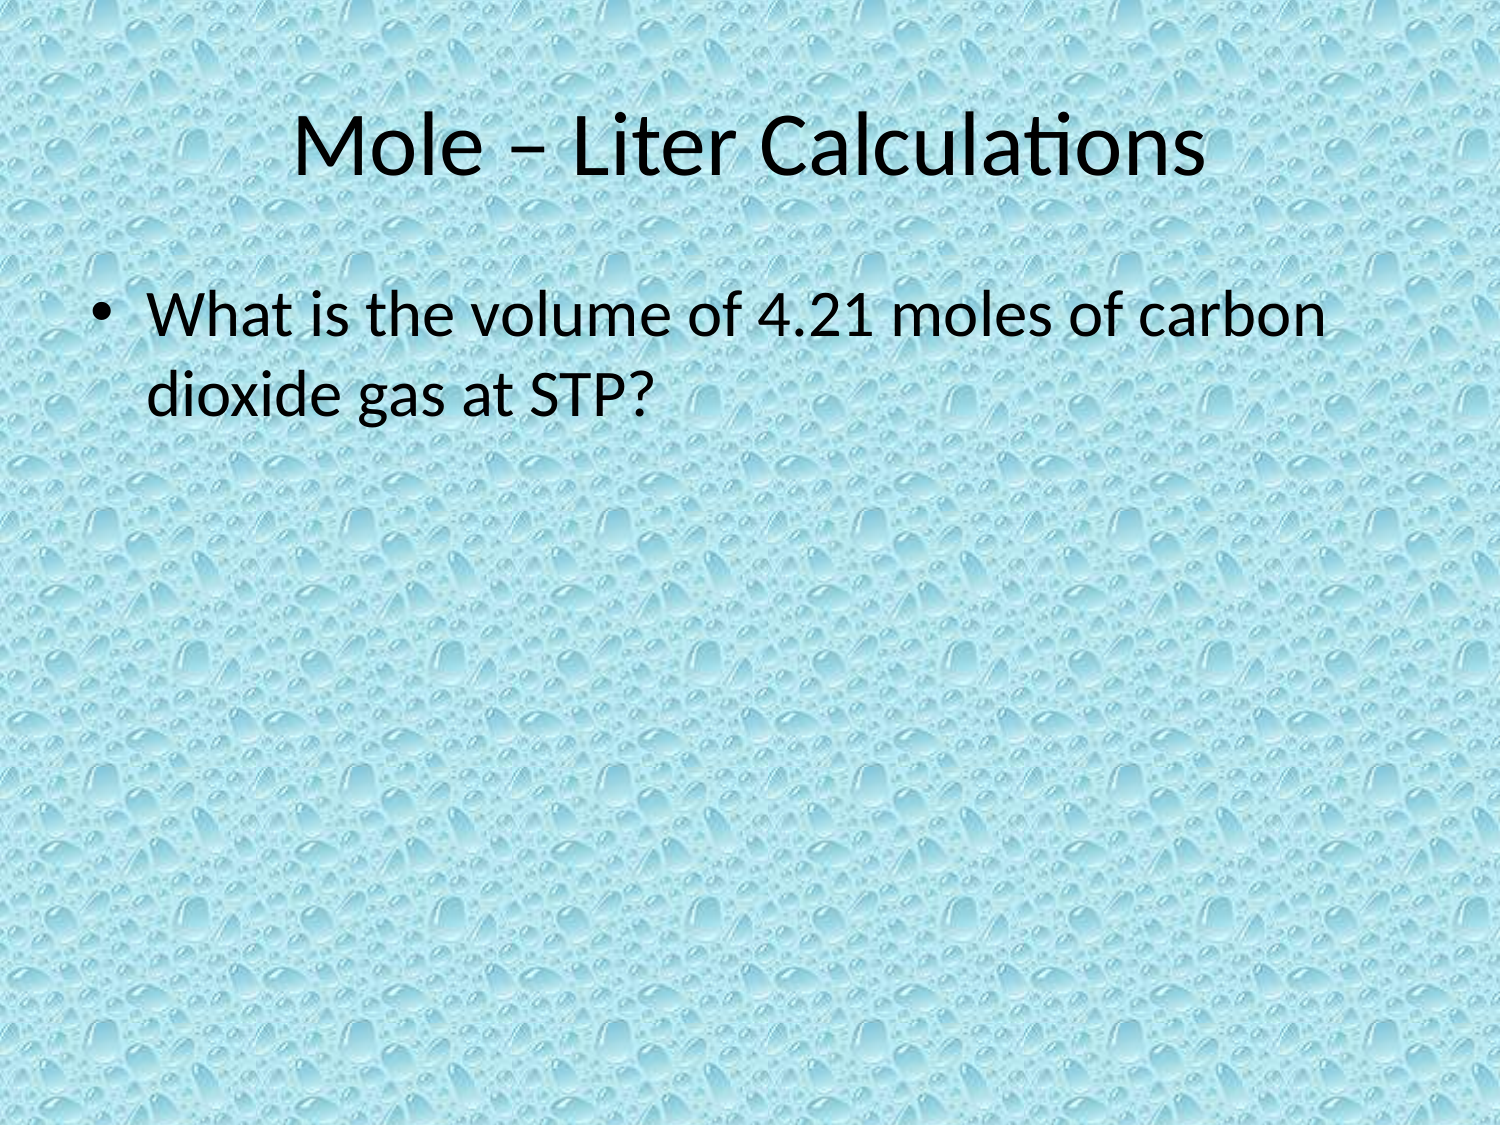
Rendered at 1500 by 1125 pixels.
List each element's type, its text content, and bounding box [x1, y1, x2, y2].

list What is the volume of 4.21 moles of carbon dioxide gas at STP? [75, 262, 1425, 1005]
title Mole – Liter Calculations [75, 45, 1425, 233]
picture [0, 0, 1500, 1125]
